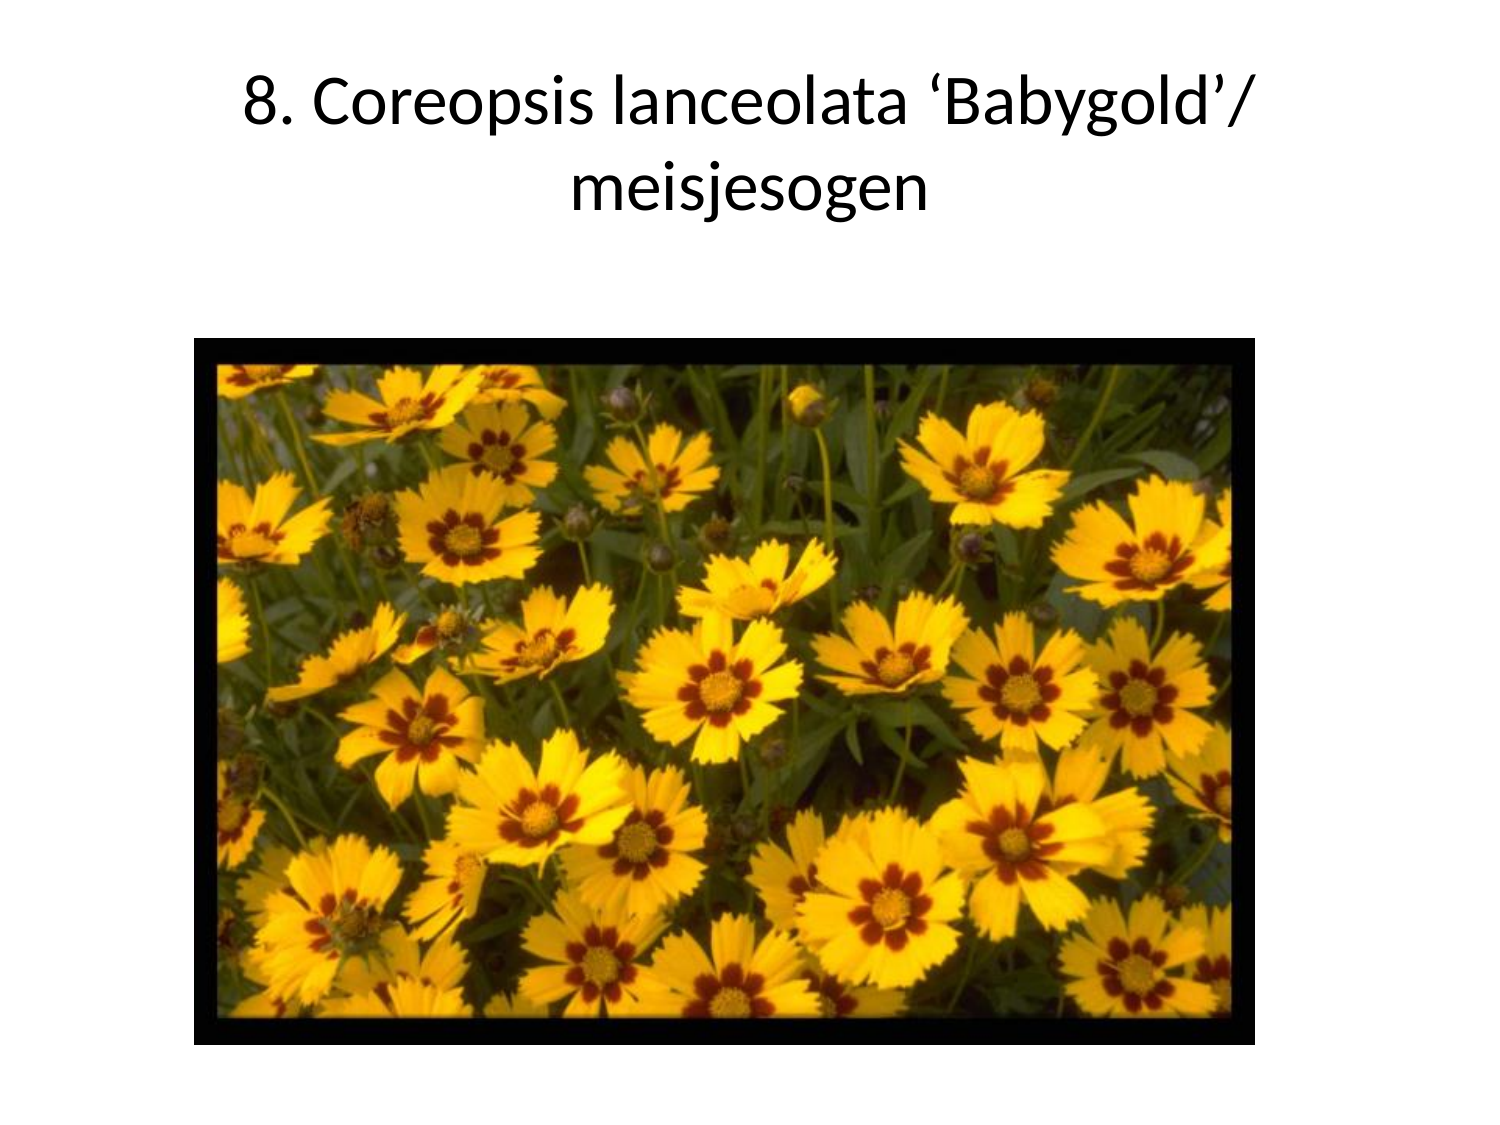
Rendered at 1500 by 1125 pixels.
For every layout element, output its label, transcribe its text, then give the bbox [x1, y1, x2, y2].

title 8. Coreopsis lanceolata ‘Babygold’/ meisjesogen [75, 45, 1425, 233]
picture [194, 337, 1255, 1045]
